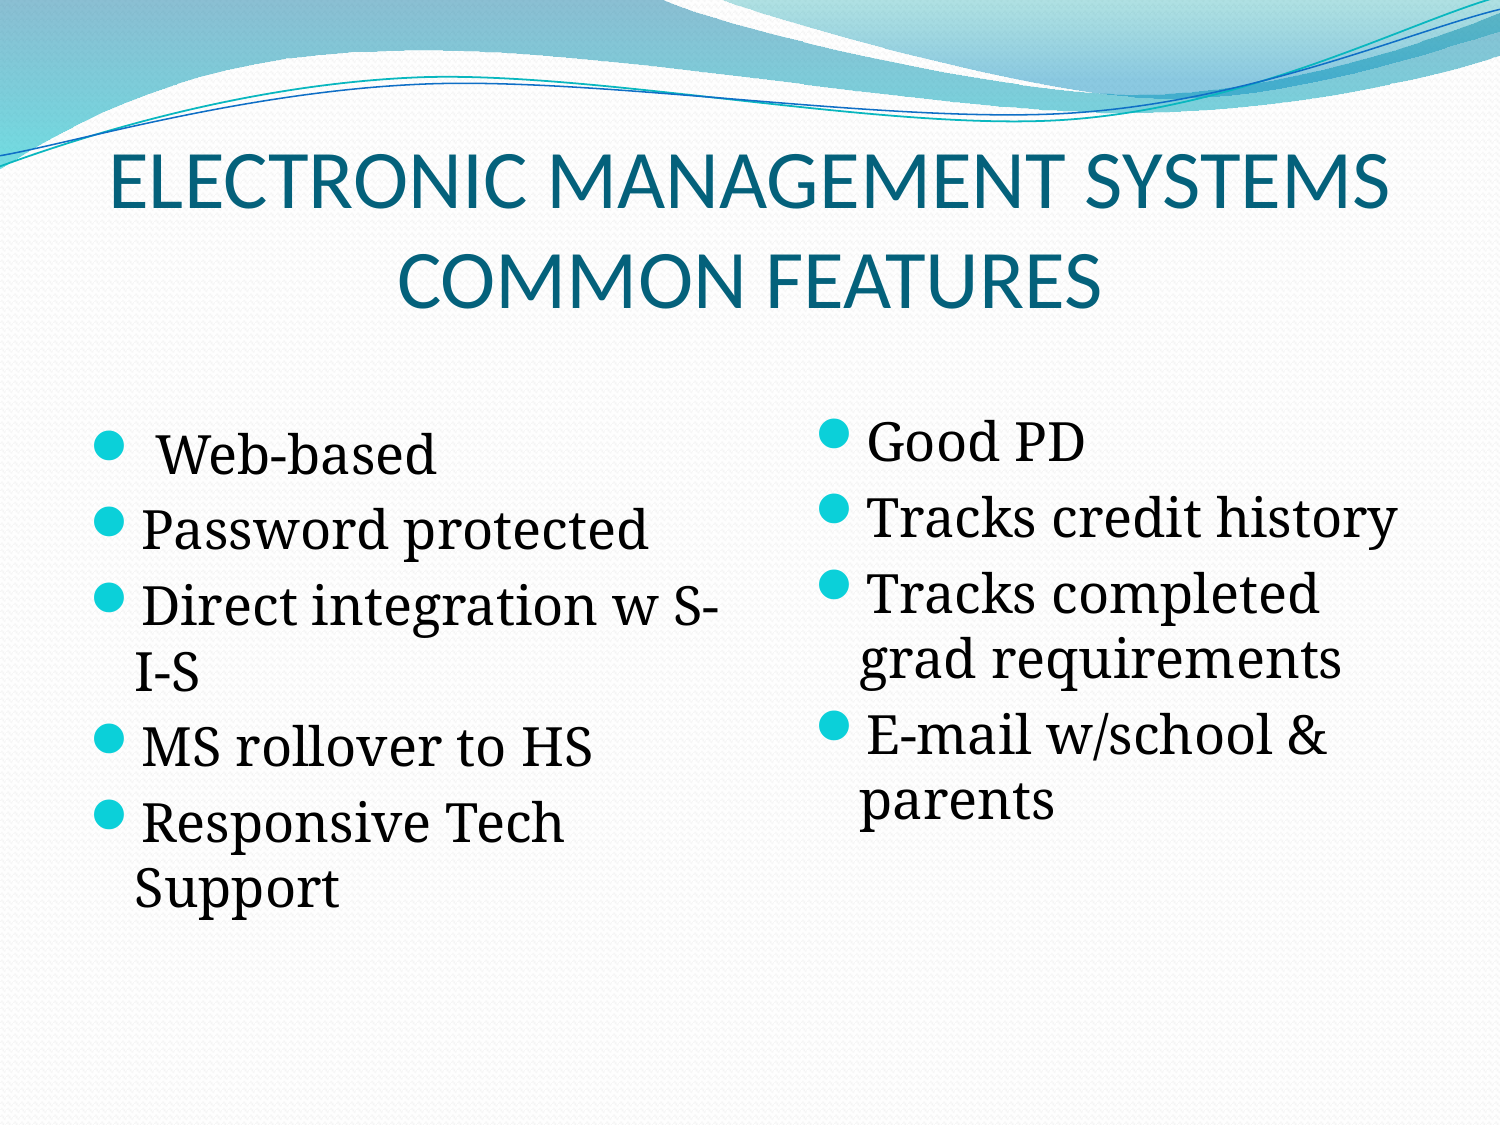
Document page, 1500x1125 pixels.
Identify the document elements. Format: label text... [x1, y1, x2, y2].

list Good PD Tracks credit history Tracks completed grad requirements E-mail w/school & parents [800, 399, 1425, 1038]
list Web-based Password protected Direct integration w S-I-S MS rollover to HS Responsive Tech Support [75, 412, 763, 1038]
title ELECTRONIC MANAGEMENT SYSTEMS COMMON FEATURES [75, 179, 1425, 325]
